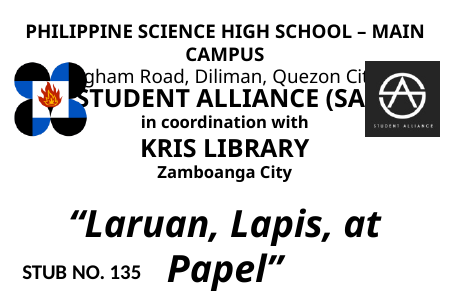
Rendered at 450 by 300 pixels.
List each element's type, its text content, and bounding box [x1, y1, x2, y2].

text_box STUB NO. 135 [7, 251, 213, 292]
picture [12, 60, 88, 137]
text_box STUDENT ALLIANCE (SA) in coordination with KRIS LIBRARY Zamboanga City [0, 74, 450, 190]
text_box PHILIPPINE SCIENCE HIGH SCHOOL – MAIN CAMPUS Agham Road, Diliman, Quezon City [0, 12, 450, 74]
picture [364, 60, 441, 137]
text_box “Laruan, Lapis, at Papel” [0, 192, 450, 298]
